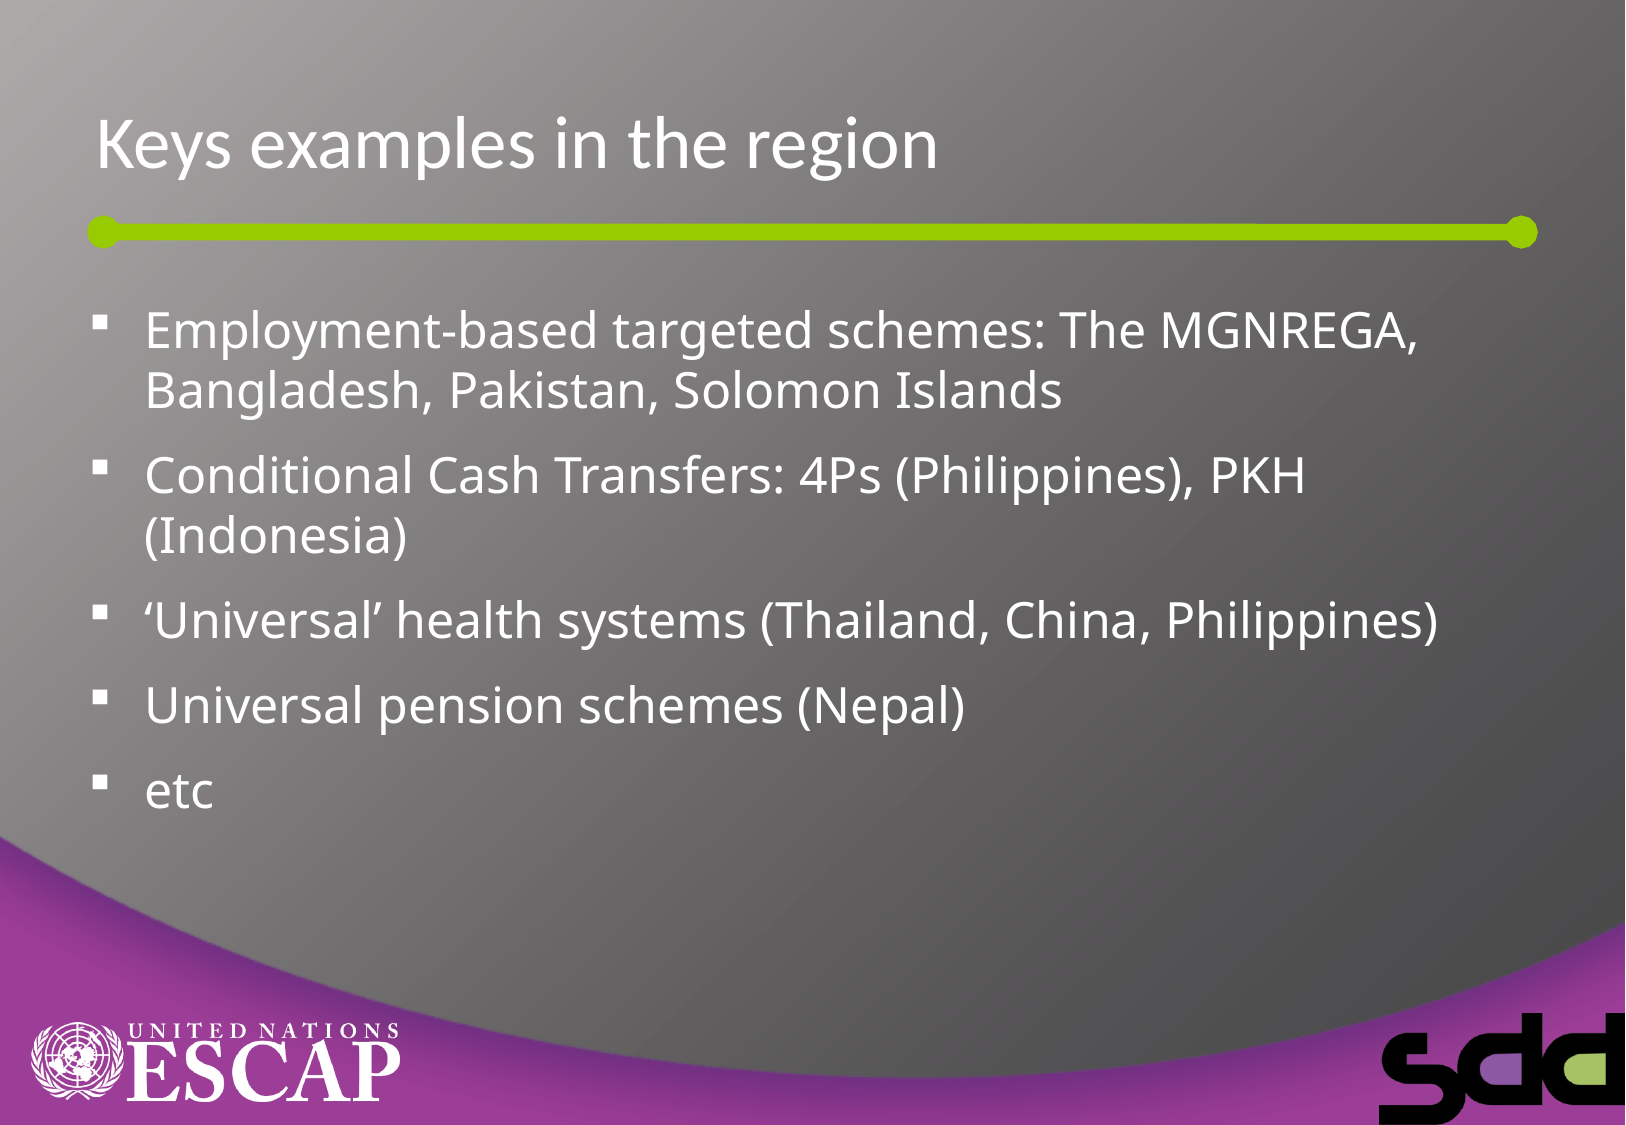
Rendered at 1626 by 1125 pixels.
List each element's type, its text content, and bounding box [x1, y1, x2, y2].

title Keys examples in the region [80, 44, 1546, 233]
picture [0, 0, 1625, 1125]
list Employment-based targeted schemes: The MGNREGA, Bangladesh, Pakistan, Solomon Islands Conditional Cash Transfers: 4Ps (Philippines), PKH (Indonesia) ‘Universal’ health systems (Thailand, China, Philippines) Universal pension schemes (Nepal) etc [73, 290, 1537, 994]
